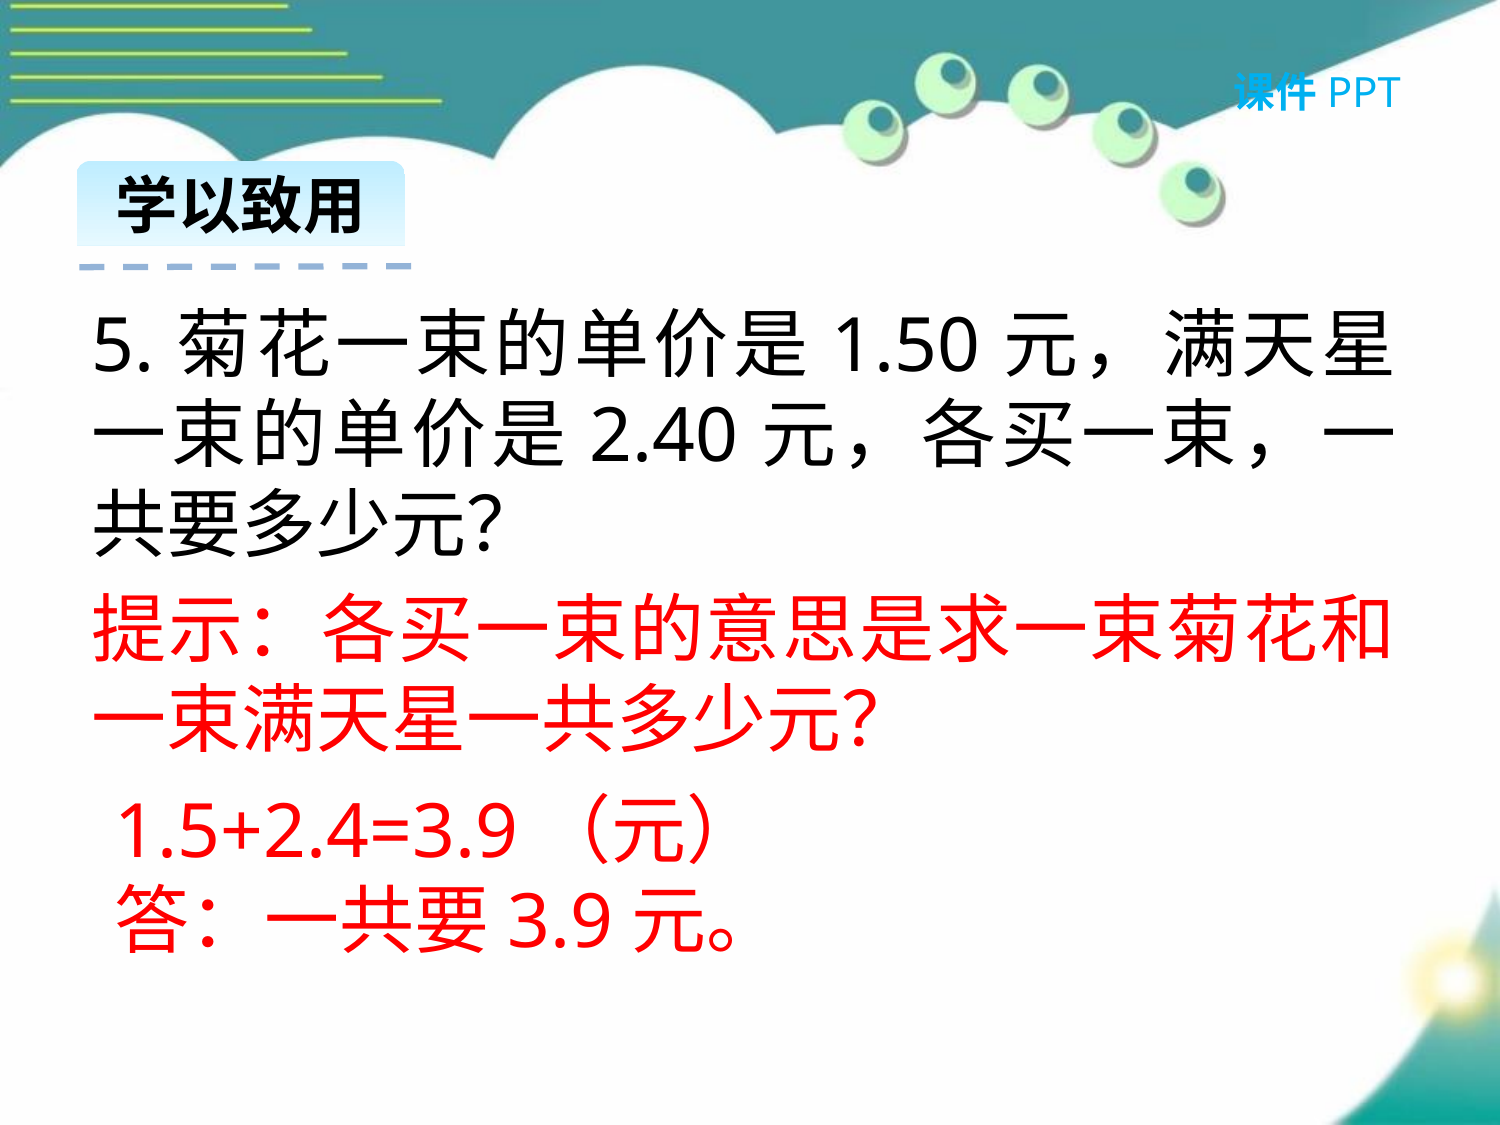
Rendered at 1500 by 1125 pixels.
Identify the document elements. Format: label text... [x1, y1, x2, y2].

text_box 1.5+2.4=3.9（元） 答：一共要3.9元。 [100, 775, 1436, 970]
text_box 5.菊花一束的单价是1.50元，满天星一束的单价是2.40元，各买一束，一共要多少元？ [76, 289, 1412, 574]
text_box 课件PPT [1218, 58, 1418, 124]
text_box 提示：各买一束的意思是求一束菊花和一束满天星一共多少元？ [76, 574, 1412, 769]
text_box 学以致用 [76, 160, 405, 246]
picture [0, 0, 1500, 1125]
